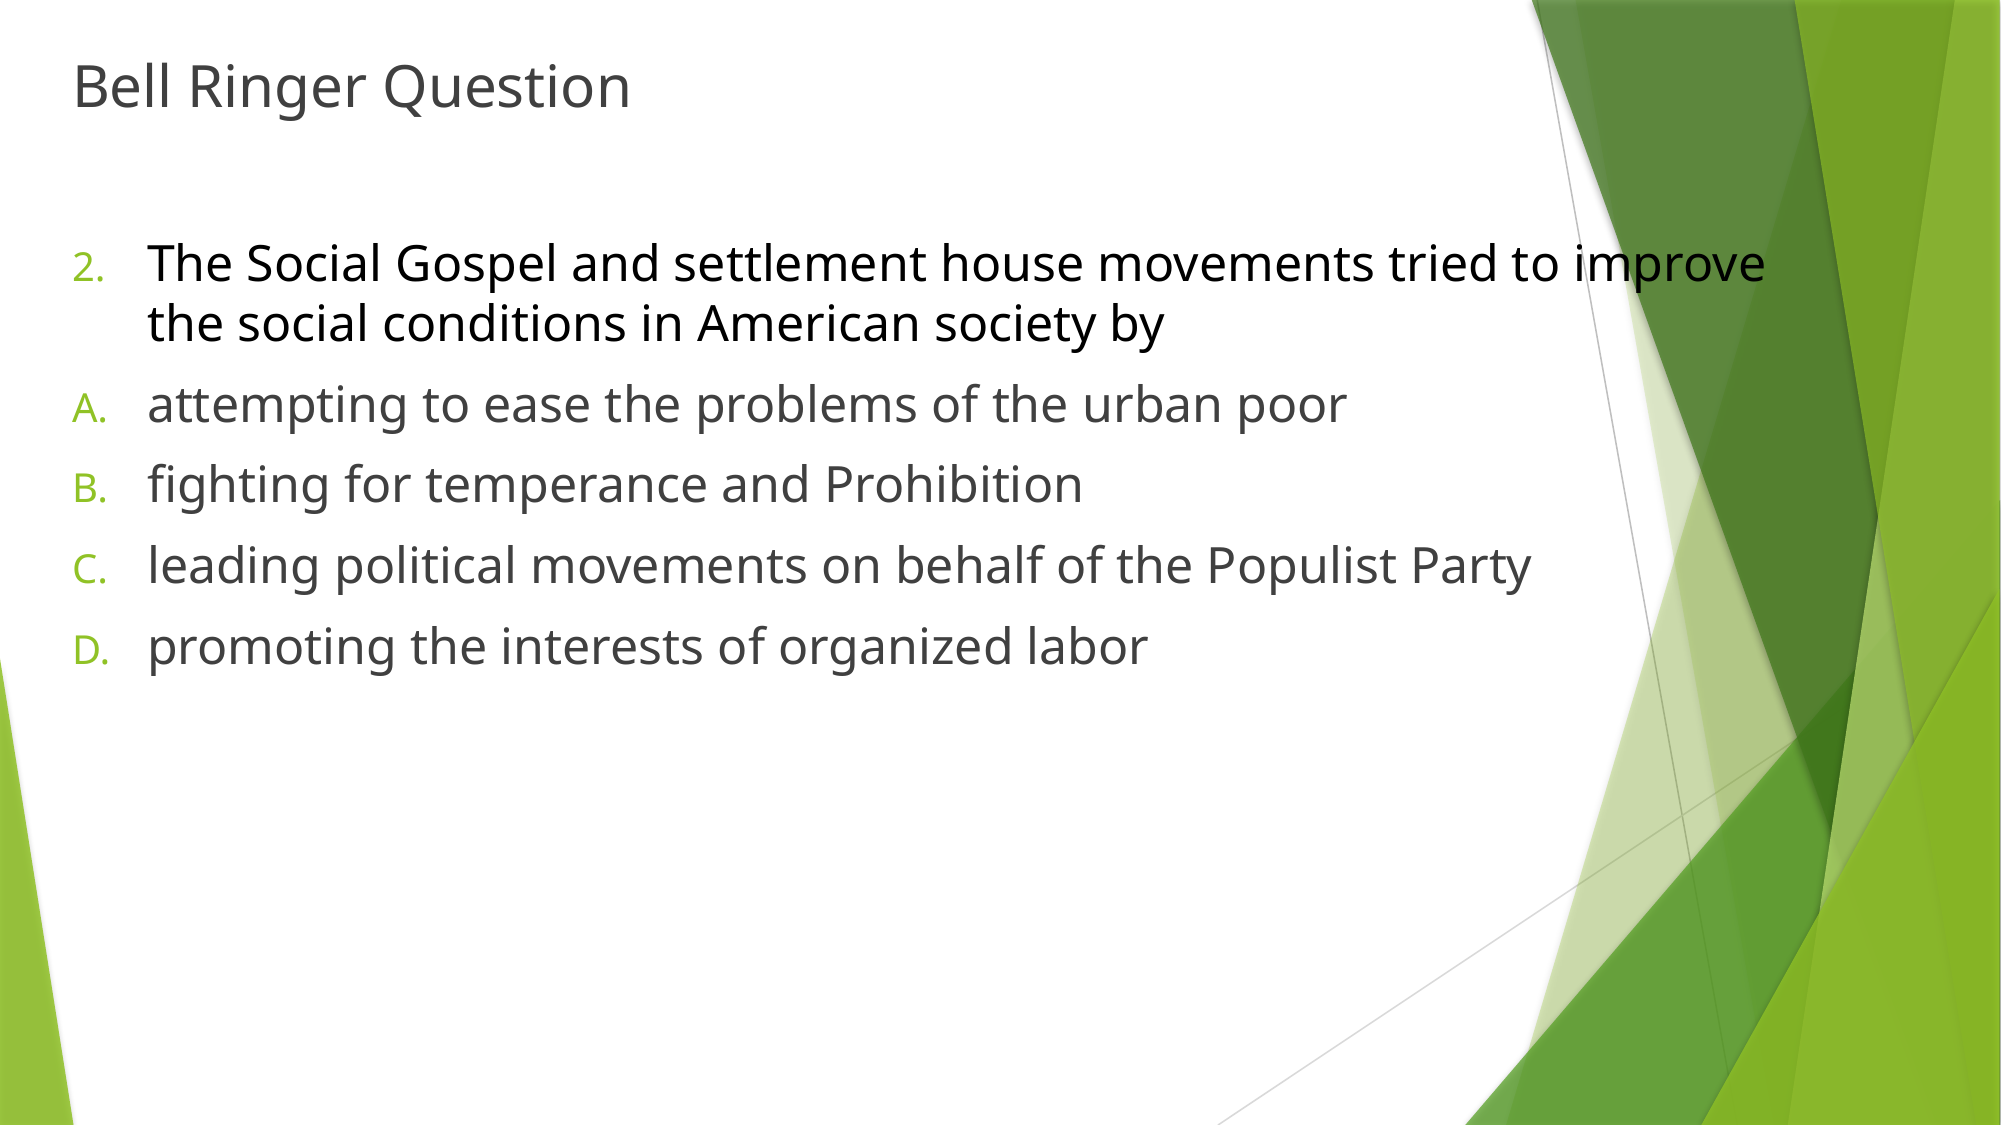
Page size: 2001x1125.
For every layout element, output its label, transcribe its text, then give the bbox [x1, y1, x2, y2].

list Bell Ringer Question The Social Gospel and settlement house movements tried to improve the social conditions in American society by attempting to ease the problems of the urban poor fighting for temperance and Prohibition leading political movements on behalf of the Populist Party promoting the interests of organized labor [57, 42, 1866, 962]
